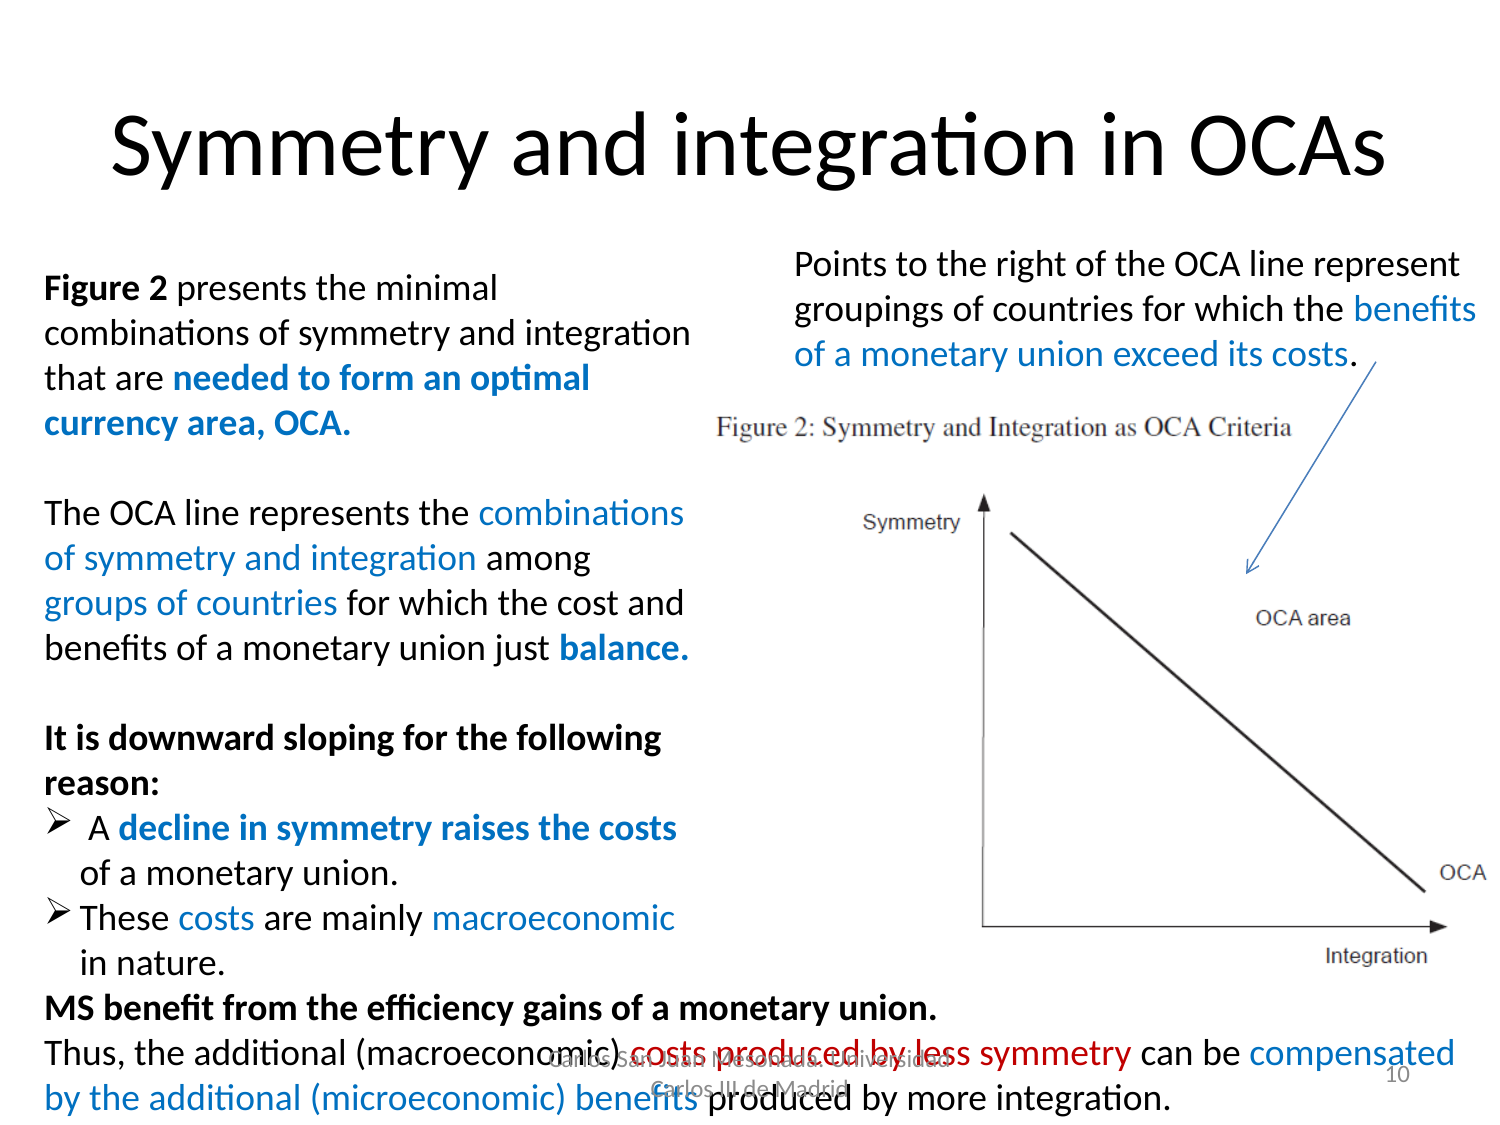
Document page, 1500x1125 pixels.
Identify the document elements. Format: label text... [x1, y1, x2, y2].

title Symmetry and integration in OCAs [74, 44, 1426, 233]
text_box MS benefit from the efficiency gains of a monetary union. Thus, the additional (macroeconomic) costs produced by less symmetry can be compensated by the additional (microeconomic) benefits produced by more integration. [29, 976, 1500, 1125]
text_box Figure 2 presents the minimal combinations of symmetry and integration that are needed to form an optimal currency area, OCA. The OCA line represents the combinations of symmetry and integration among groups of countries for which the cost and benefits of a monetary union just balance. It is downward sloping for the following reason: A decline in symmetry raises the costs of a monetary union. These costs are mainly macroeconomic in nature. [29, 255, 715, 976]
footer Carlos San Juan Mesonada. Universidad Carlos III de Madrid [512, 1042, 988, 1103]
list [708, 408, 1500, 977]
text_box Points to the right of the OCA line represent groupings of countries for which the benefits of a monetary union exceed its costs. [779, 231, 1500, 382]
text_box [1245, 361, 1377, 575]
slide_number 10 [1074, 1042, 1425, 1103]
